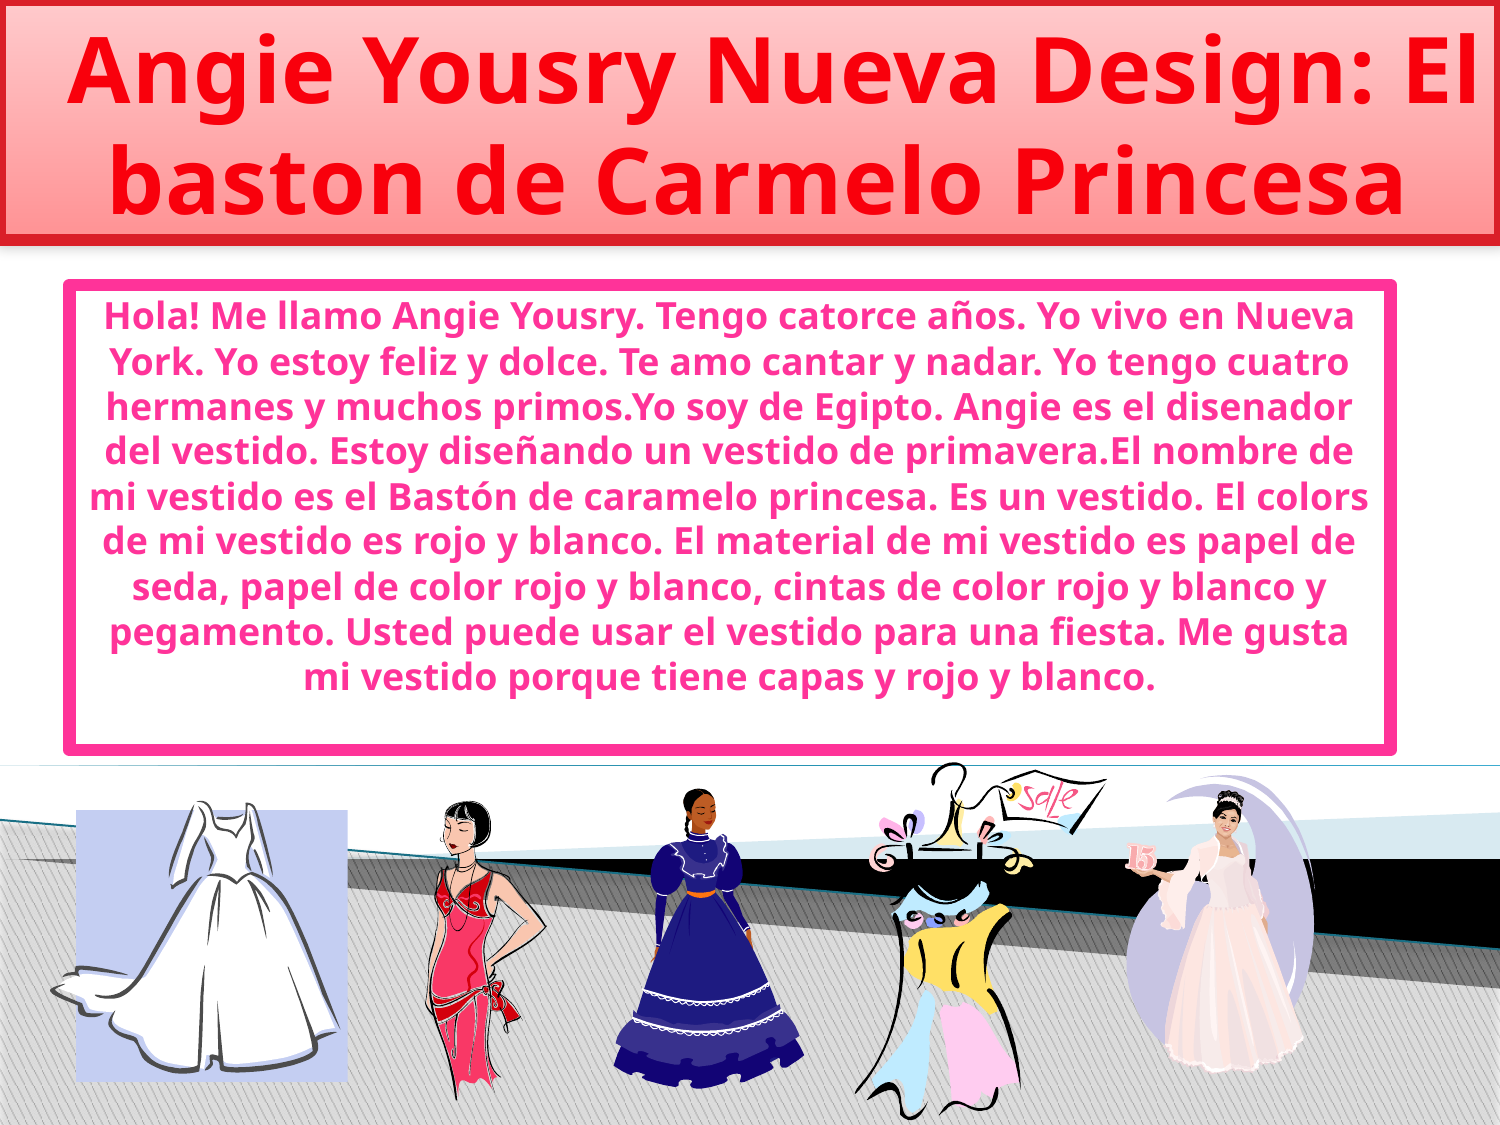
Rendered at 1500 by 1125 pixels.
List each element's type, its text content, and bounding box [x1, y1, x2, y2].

title Angie Yousry Nueva Design: El baston de Carmelo Princesa [0, 0, 1500, 241]
text_box Hola! Me llamo Angie Yousry. Tengo catorce años. Yo vivo en Nueva York. Yo estoy feliz y dolce. Te amo cantar y nadar. Yo tengo cuatro hermanes y muchos primos.Yo soy de Egipto. Angie es el disenador del vestido. Estoy diseñando un vestido de primavera.El nombre de mi vestido es el Bastón de caramelo princesa. Es un vestido. El colors de mi vestido es rojo y blanco. El material de mi vestido es papel de seda, papel de color rojo y blanco, cintas de color rojo y blanco y pegamento. Usted puede usar el vestido para una fiesta. Me gusta mi vestido porque tiene capas y rojo y blanco. [69, 285, 1391, 750]
picture [5, 757, 1500, 1125]
text_box [62, 437, 69, 498]
